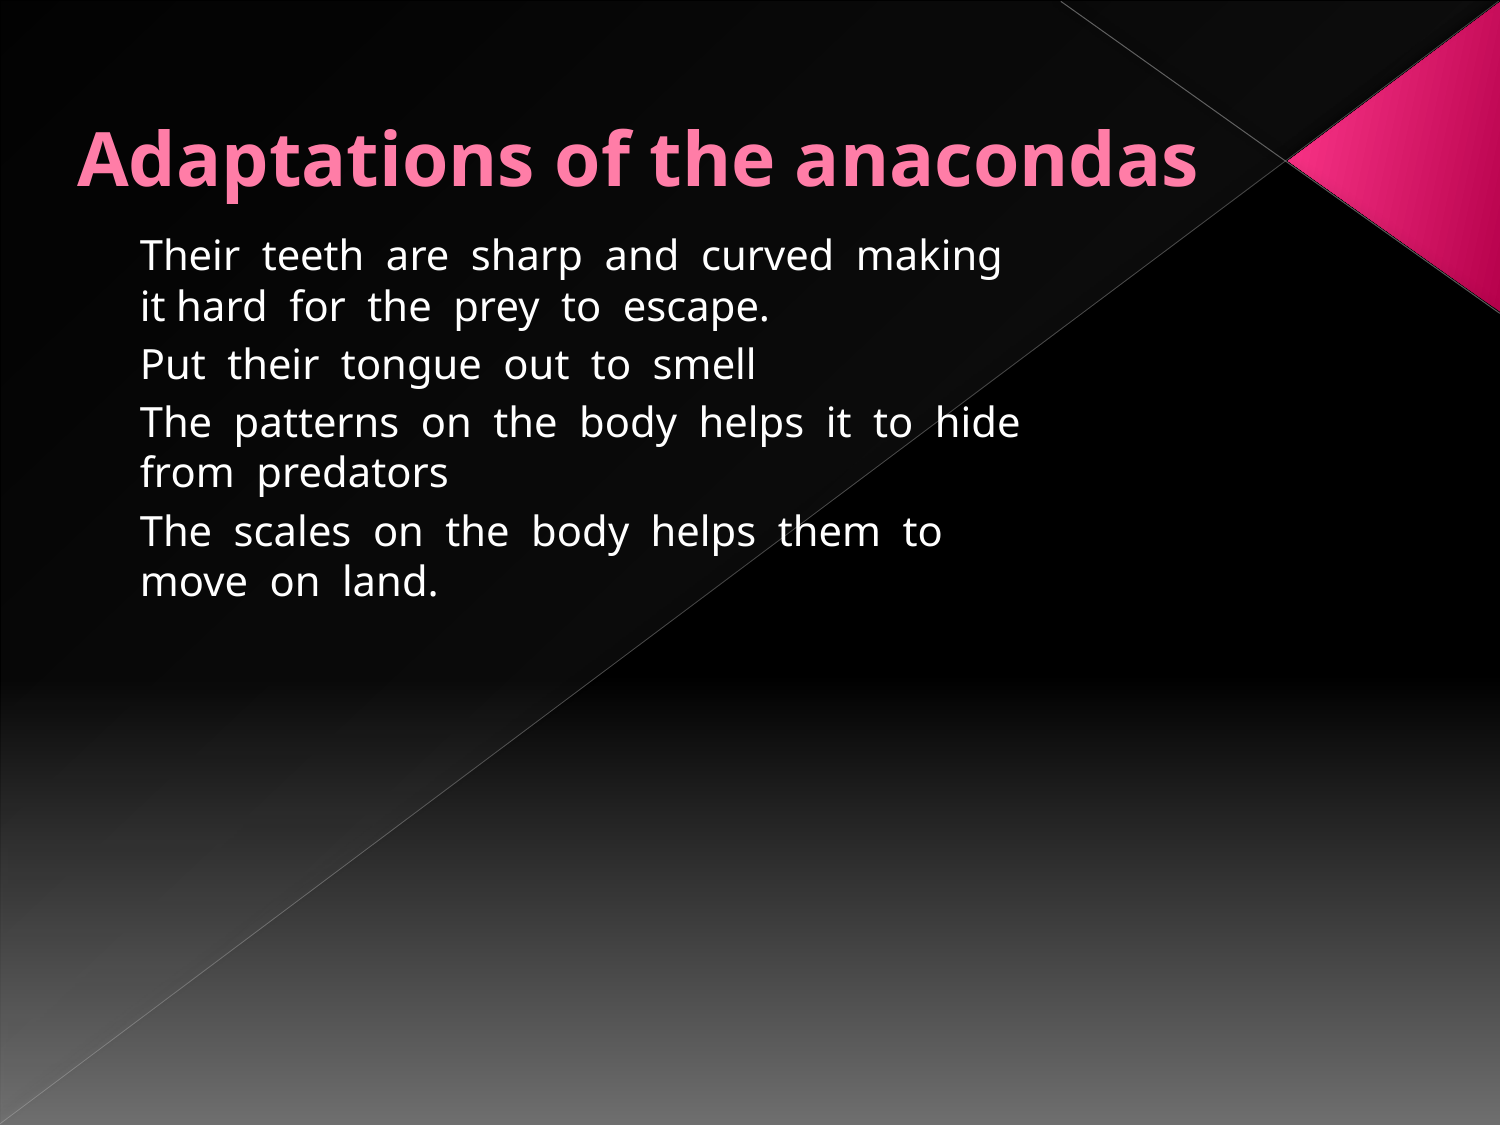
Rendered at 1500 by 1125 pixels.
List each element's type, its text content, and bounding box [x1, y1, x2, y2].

list Their teeth are sharp and curved making it hard for the prey to escape. Put their tongue out to smell The patterns on the body helps it to hide from predators The scales on the body helps them to move on land. [115, 221, 1054, 888]
title Adaptations of the anacondas [62, 44, 1250, 268]
